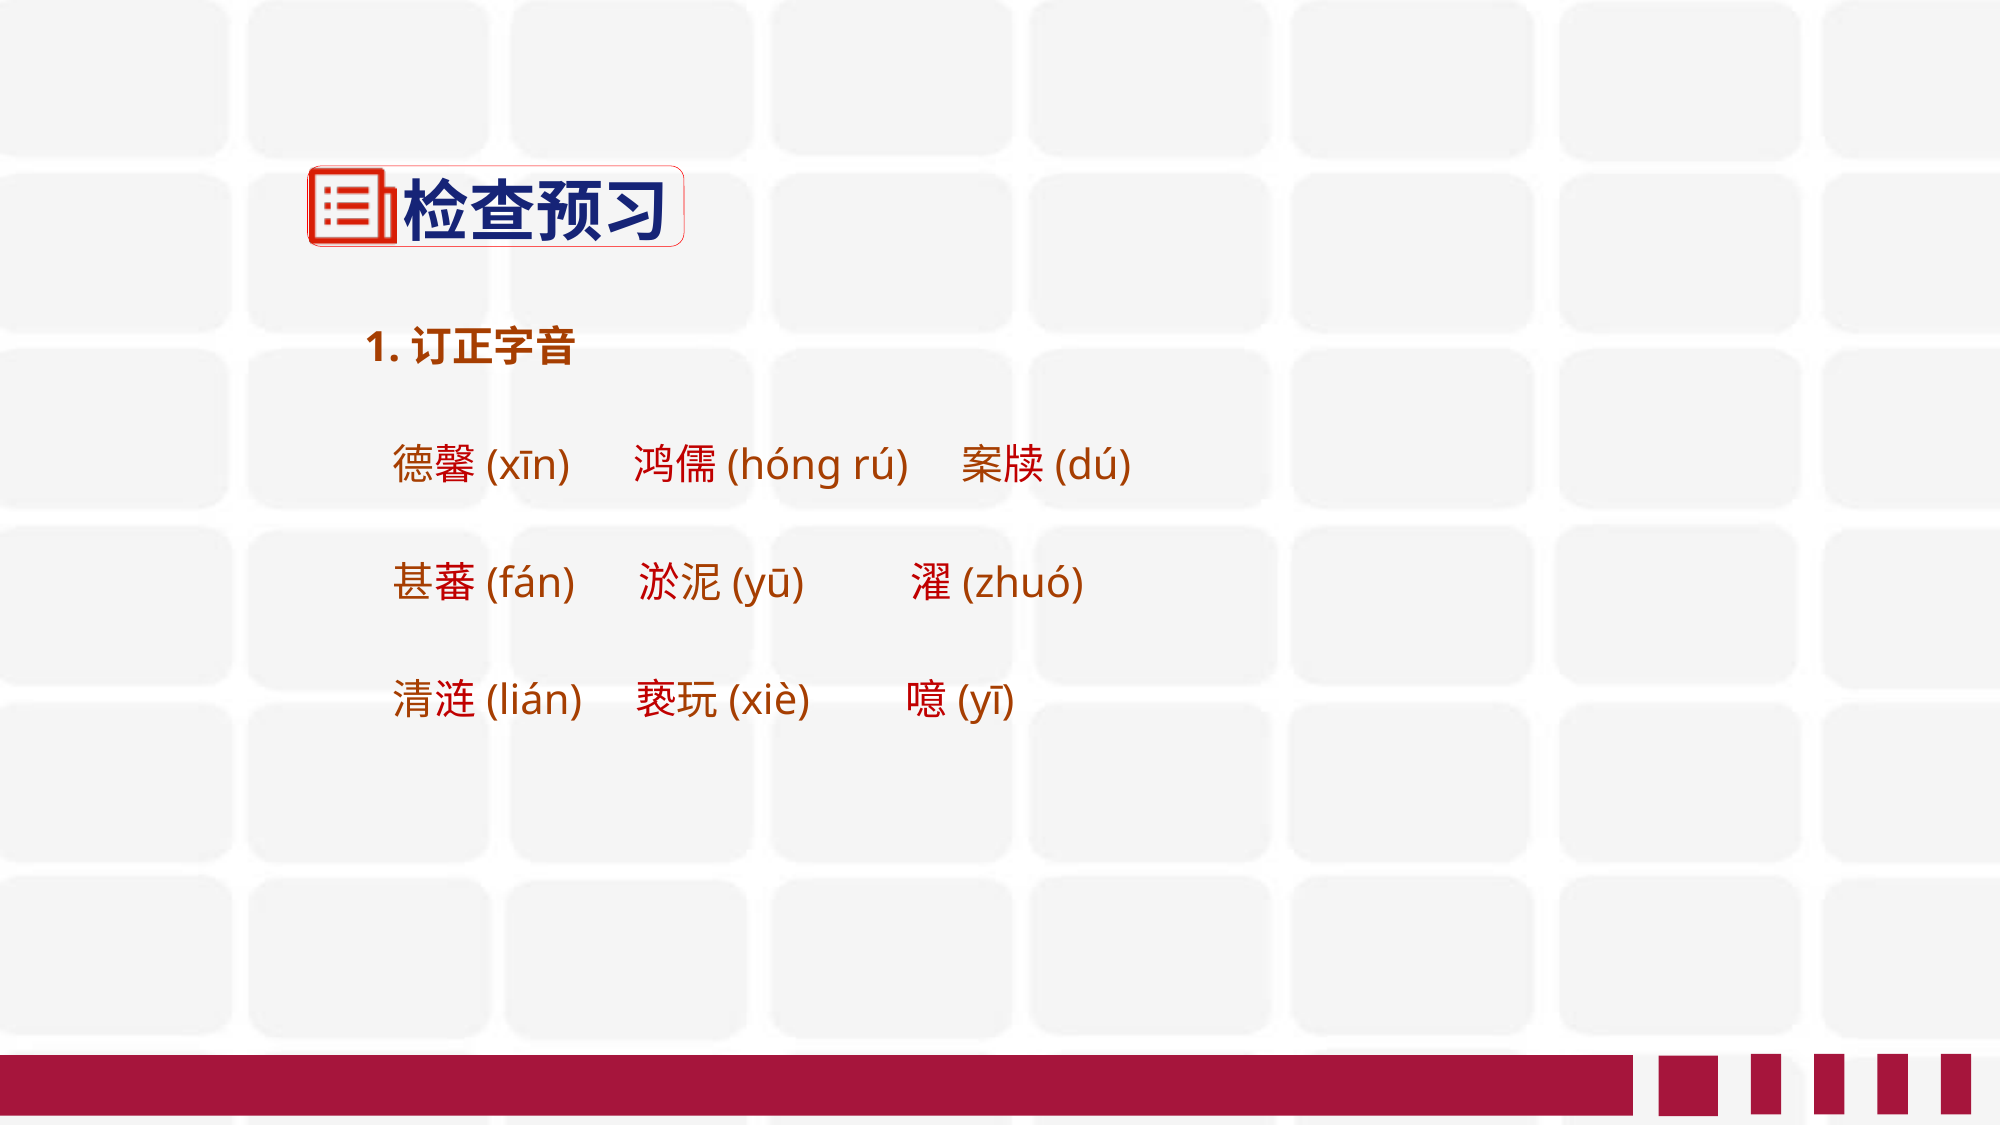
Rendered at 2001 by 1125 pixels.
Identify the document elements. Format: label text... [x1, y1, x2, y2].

text_box 检查预习 [387, 161, 751, 256]
list 1.订正字音 德馨(xīn) 鸿儒(hónɡ rú) 案牍(dú) 甚蕃(fán) 淤泥(yū) 濯(zhuó) 清涟(lián) 亵玩(xiè) 噫(yī) [353, 284, 1647, 836]
picture [0, 0, 2000, 1125]
